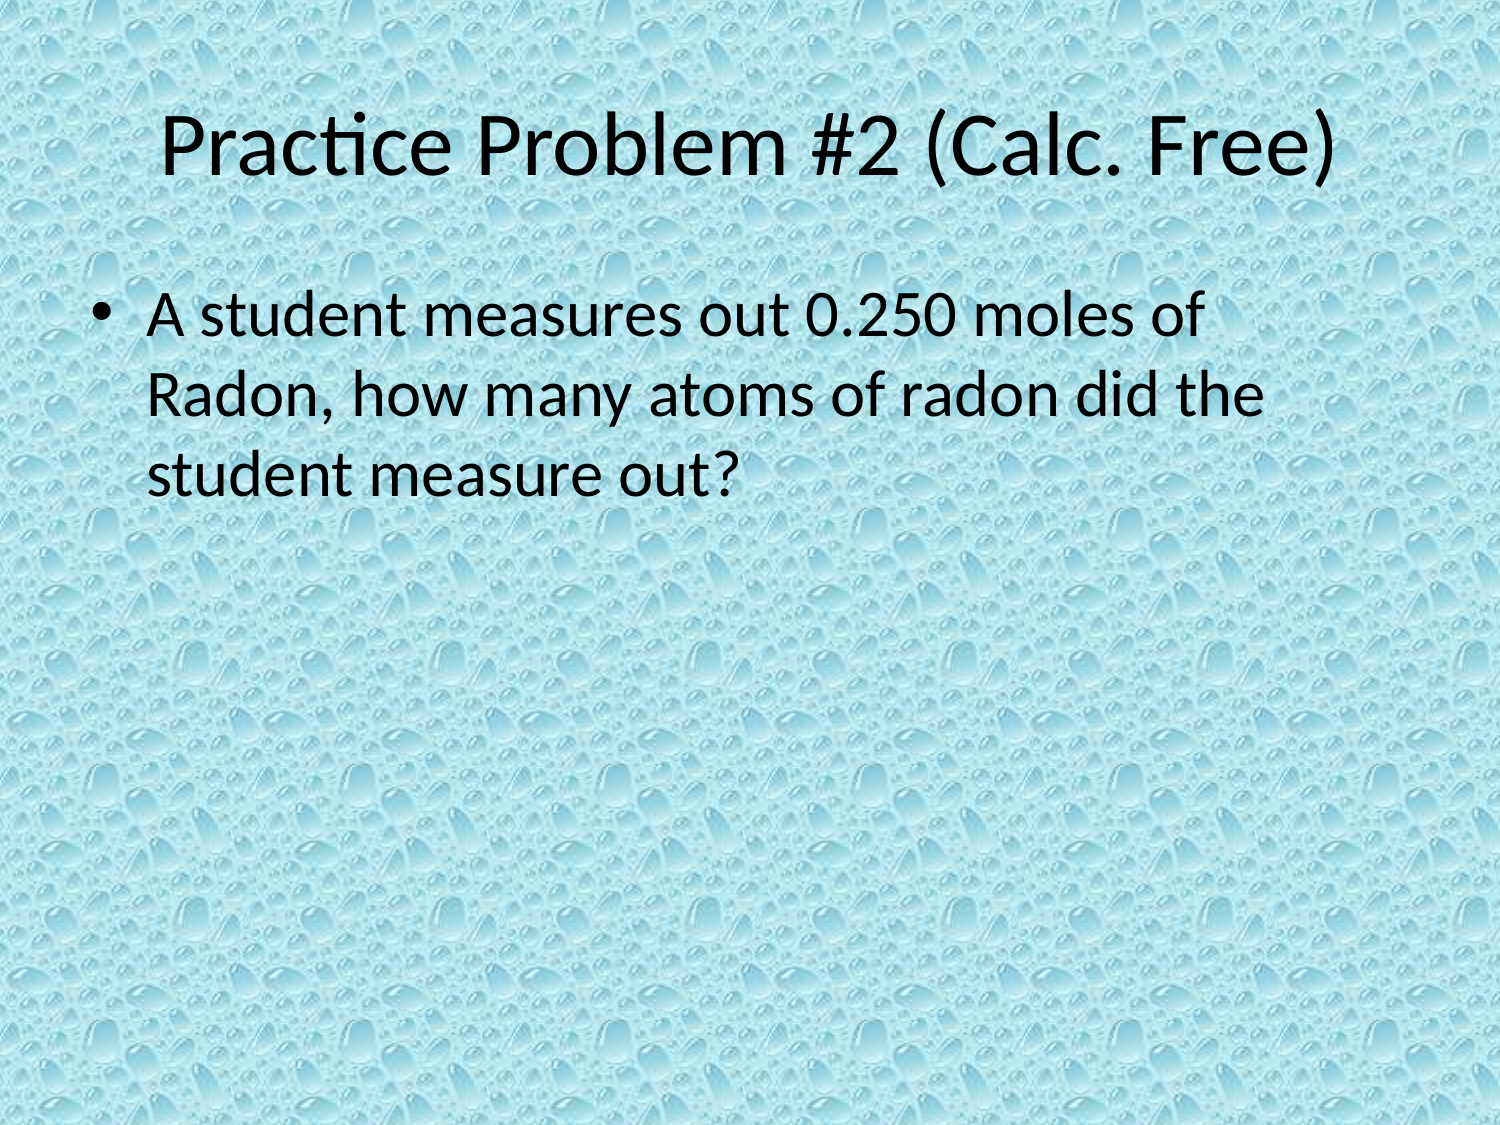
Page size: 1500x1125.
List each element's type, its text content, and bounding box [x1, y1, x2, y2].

title Practice Problem #2 (Calc. Free) [75, 45, 1425, 233]
list A student measures out 0.250 moles of Radon, how many atoms of radon did the student measure out? [75, 262, 1425, 1005]
picture [0, 0, 1500, 1125]
